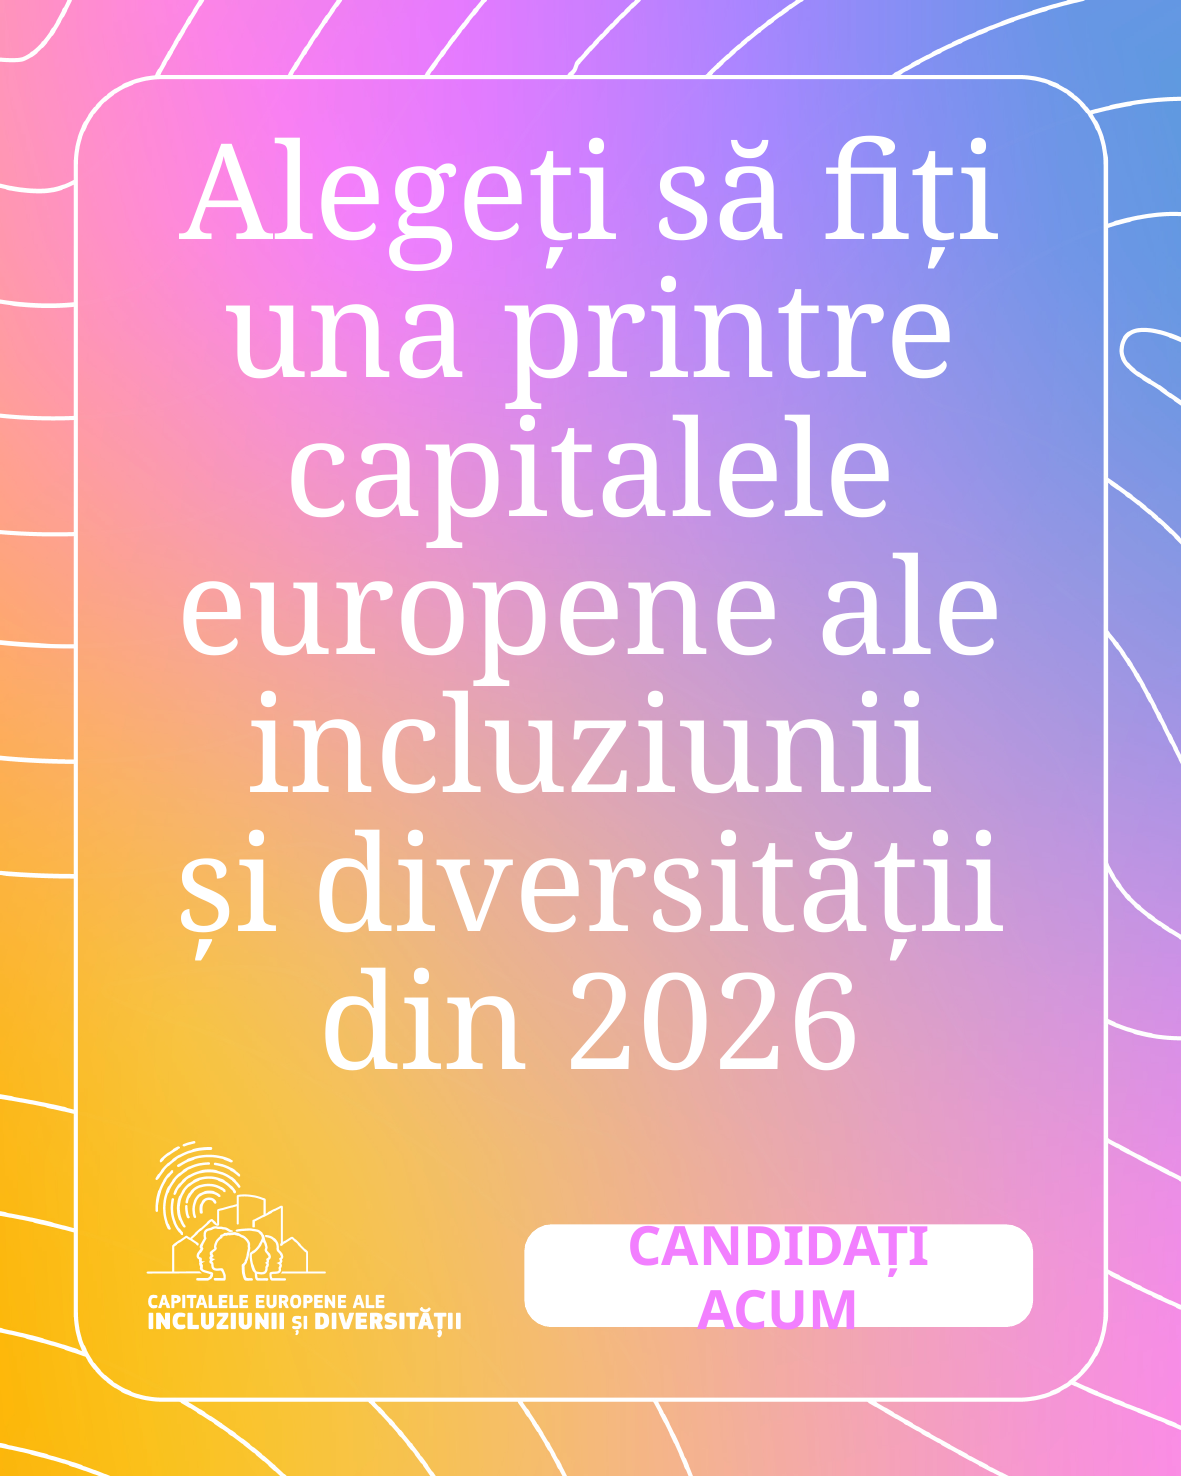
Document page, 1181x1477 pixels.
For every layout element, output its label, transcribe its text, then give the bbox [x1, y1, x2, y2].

title Alegeți să fiți una printre capitalele europene ale incluziunii și diversității din 2026 [88, 148, 1093, 1076]
picture [0, 0, 1181, 1476]
text_box CANDIDAȚI ACUM [538, 1238, 1020, 1313]
